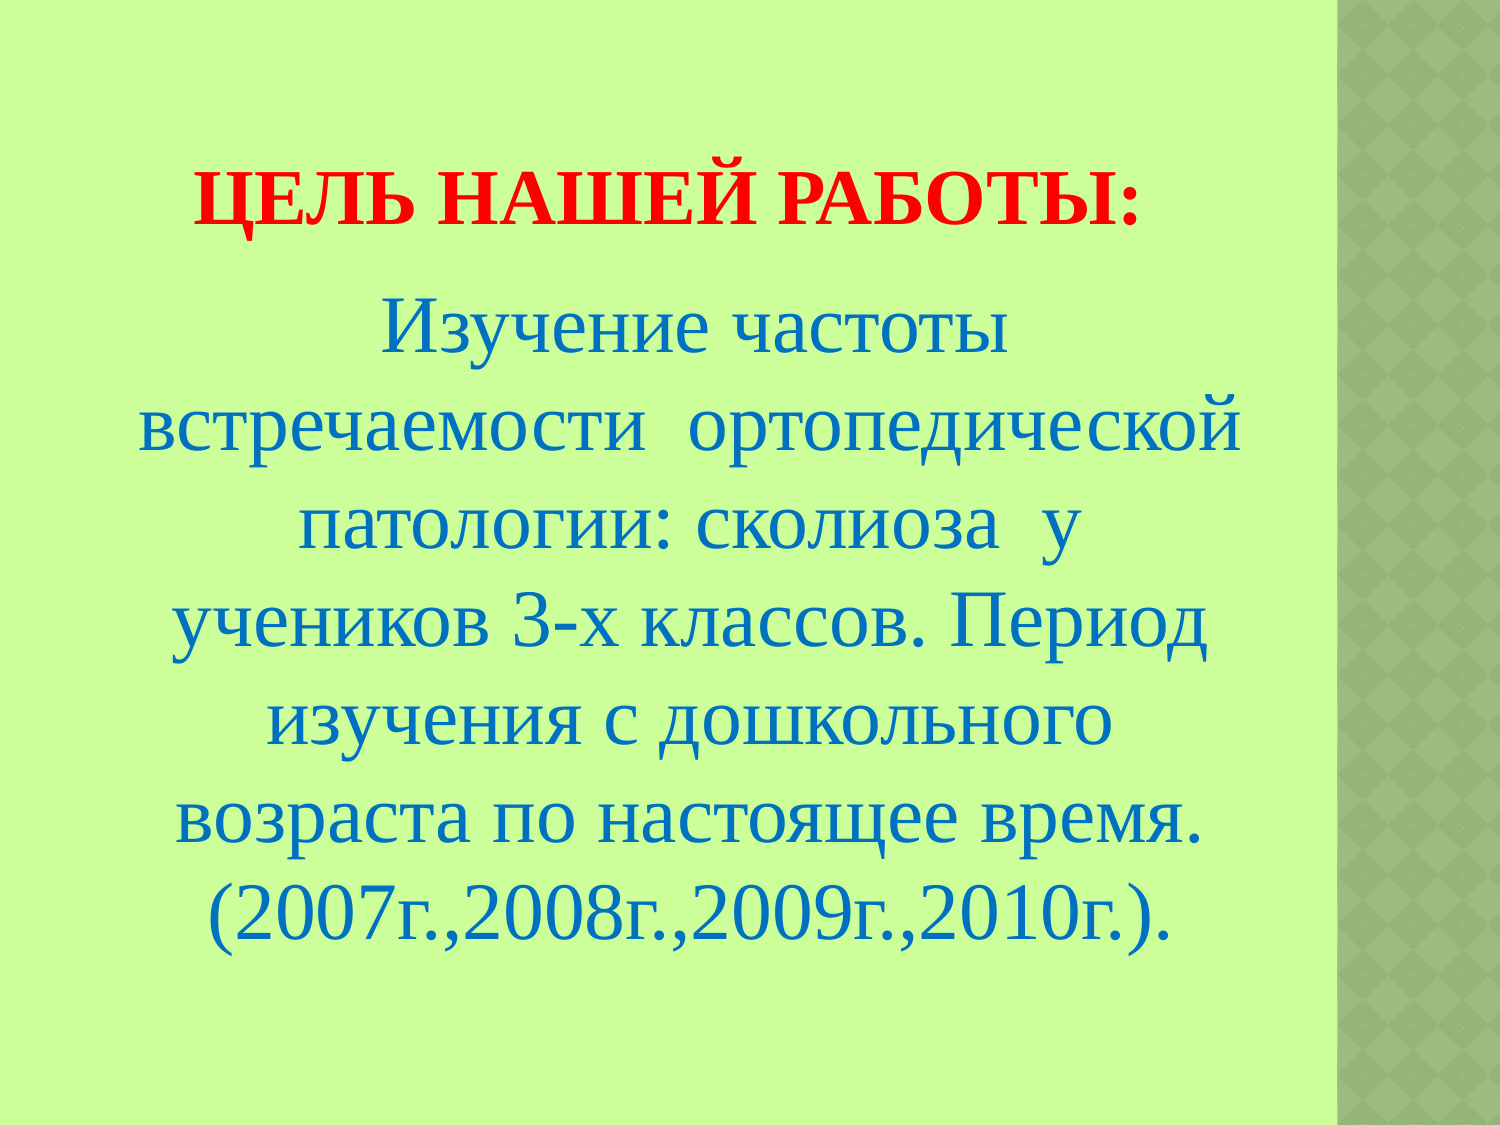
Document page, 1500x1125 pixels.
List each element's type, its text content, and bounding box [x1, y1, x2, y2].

title Цель нашей работы: [75, 52, 1263, 240]
list Изучение частоты встречаемости ортопедической патологии: сколиоза у учеников 3-х классов. Период изучения с дошкольного возраста по настоящее время. (2007г.,2008г.,2009г.,2010г.). [75, 264, 1263, 1059]
